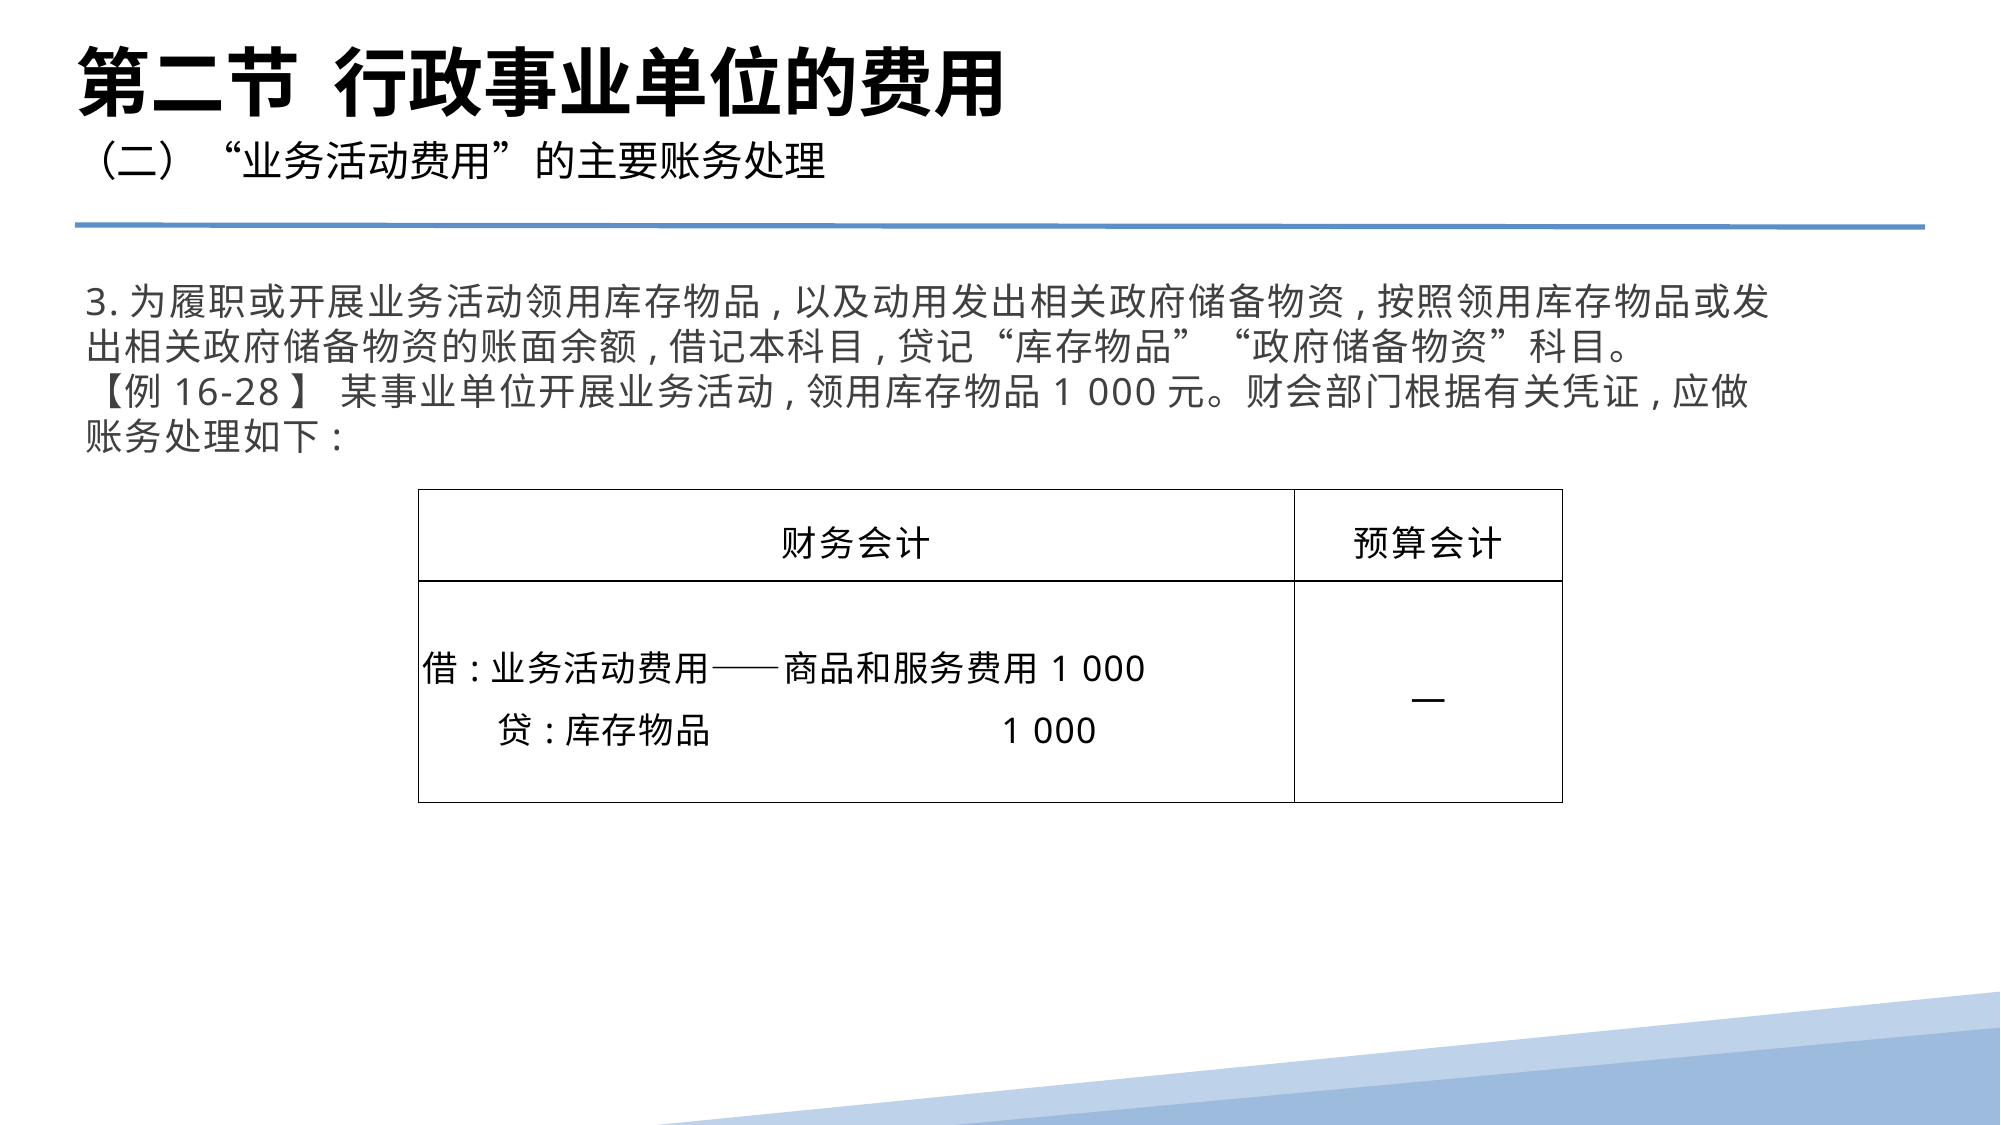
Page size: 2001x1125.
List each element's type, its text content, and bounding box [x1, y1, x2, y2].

table_cell — [1295, 582, 1562, 802]
table_cell 借:业务活动费用——商品和服务费用1 000 贷:库存物品 1 000 [419, 582, 1294, 802]
text_box 3.为履职或开展业务活动领用库存物品,以及动用发出相关政府储备物资,按照领用库存物品或发出相关政府储备物资的账面余额,借记本科目,贷记“库存物品”“政府储备物资”科目。 【例16-28】 某事业单位开展业务活动,领用库存物品1 000元。财会部门根据有关凭证,应做账务处理如下: [75, 228, 1801, 563]
table_header 财务会计 [419, 490, 1294, 580]
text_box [74, 224, 1925, 228]
text_box （二）“业务活动费用”的主要账务处理 [75, 124, 1925, 200]
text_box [656, 991, 2000, 1125]
text_box 第二节 行政事业单位的费用 [75, 24, 1925, 124]
table_header 预算会计 [1295, 490, 1562, 580]
